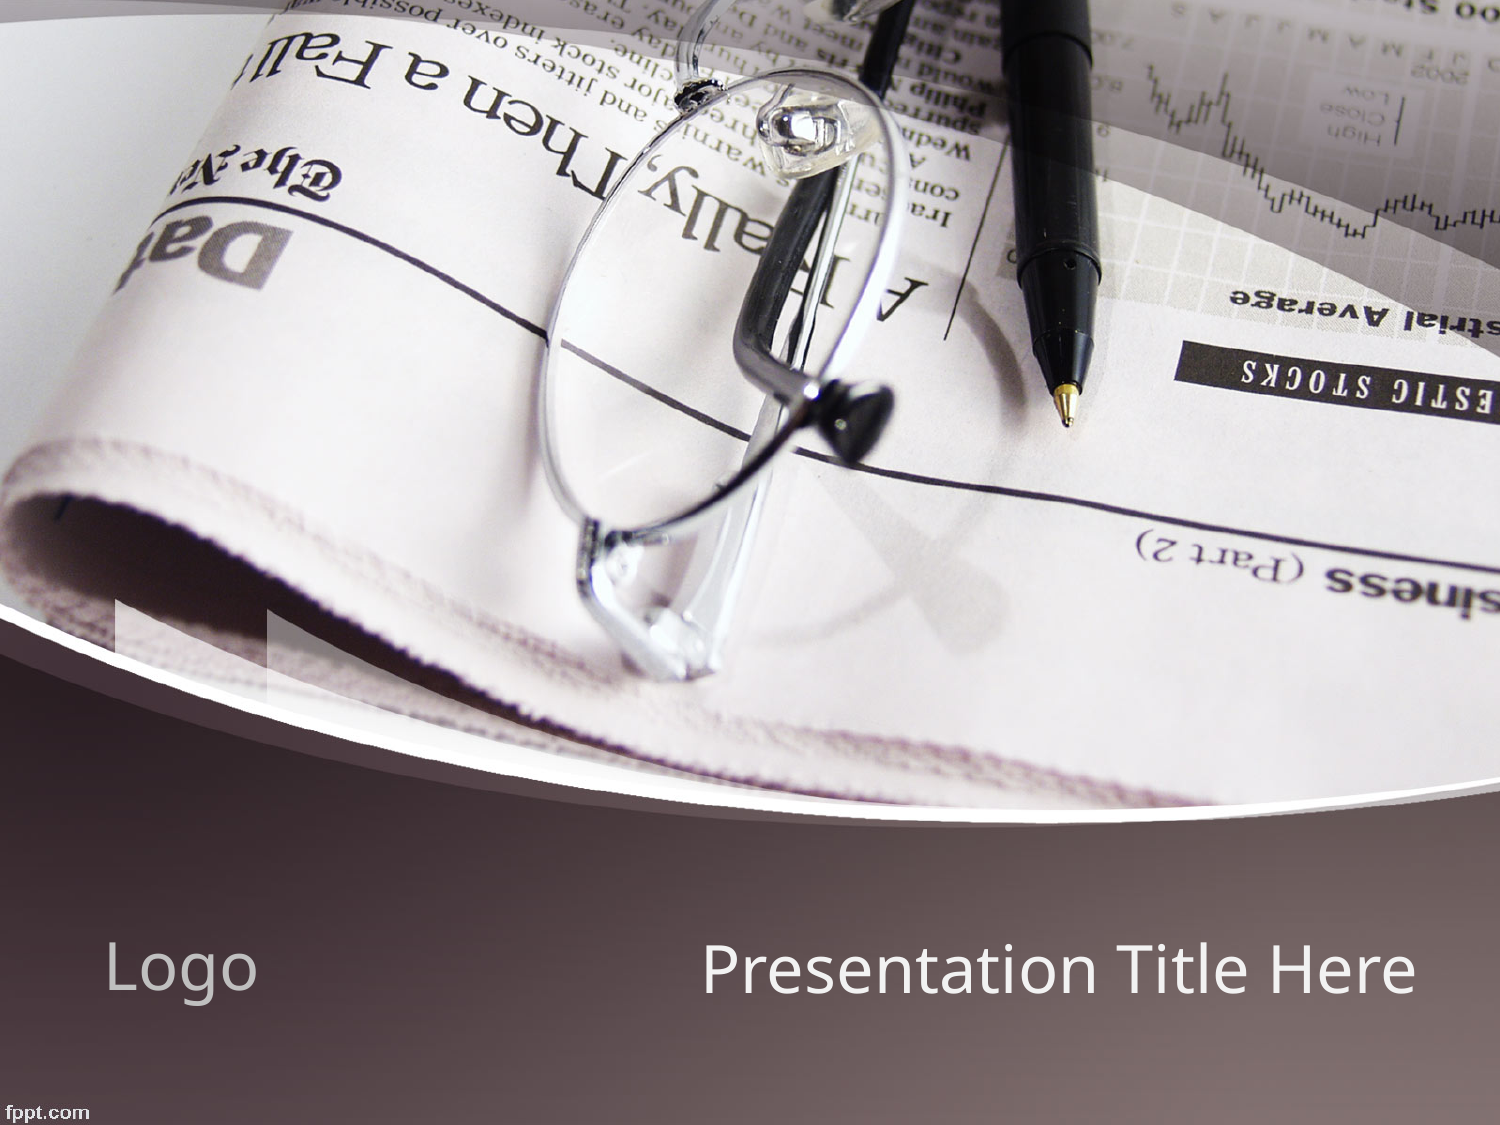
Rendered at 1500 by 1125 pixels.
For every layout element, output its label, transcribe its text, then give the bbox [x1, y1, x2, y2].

picture [0, 0, 1500, 1125]
text_box Logo [88, 916, 408, 1012]
title Presentation Title Here [679, 846, 1435, 1088]
